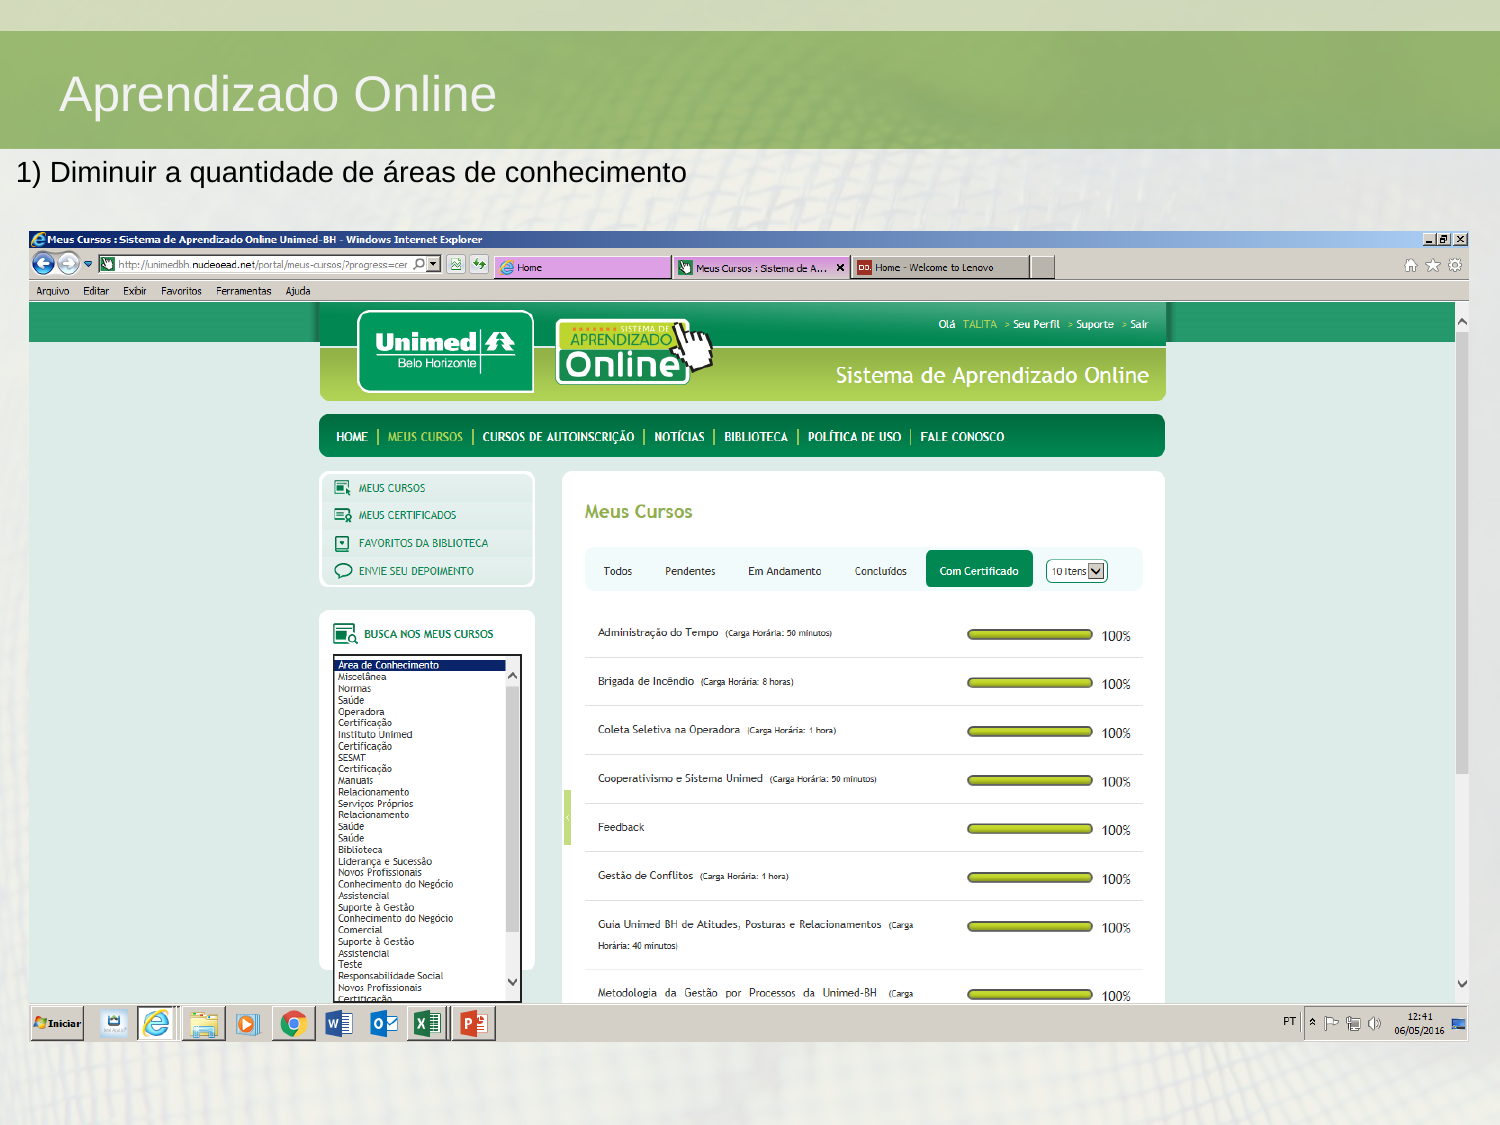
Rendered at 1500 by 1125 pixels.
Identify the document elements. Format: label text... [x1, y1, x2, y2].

text_box 1) Diminuir a quantidade de áreas de conhecimento [1, 145, 703, 196]
text_box Aprendizado Online [44, 54, 513, 130]
picture [29, 231, 1469, 1042]
